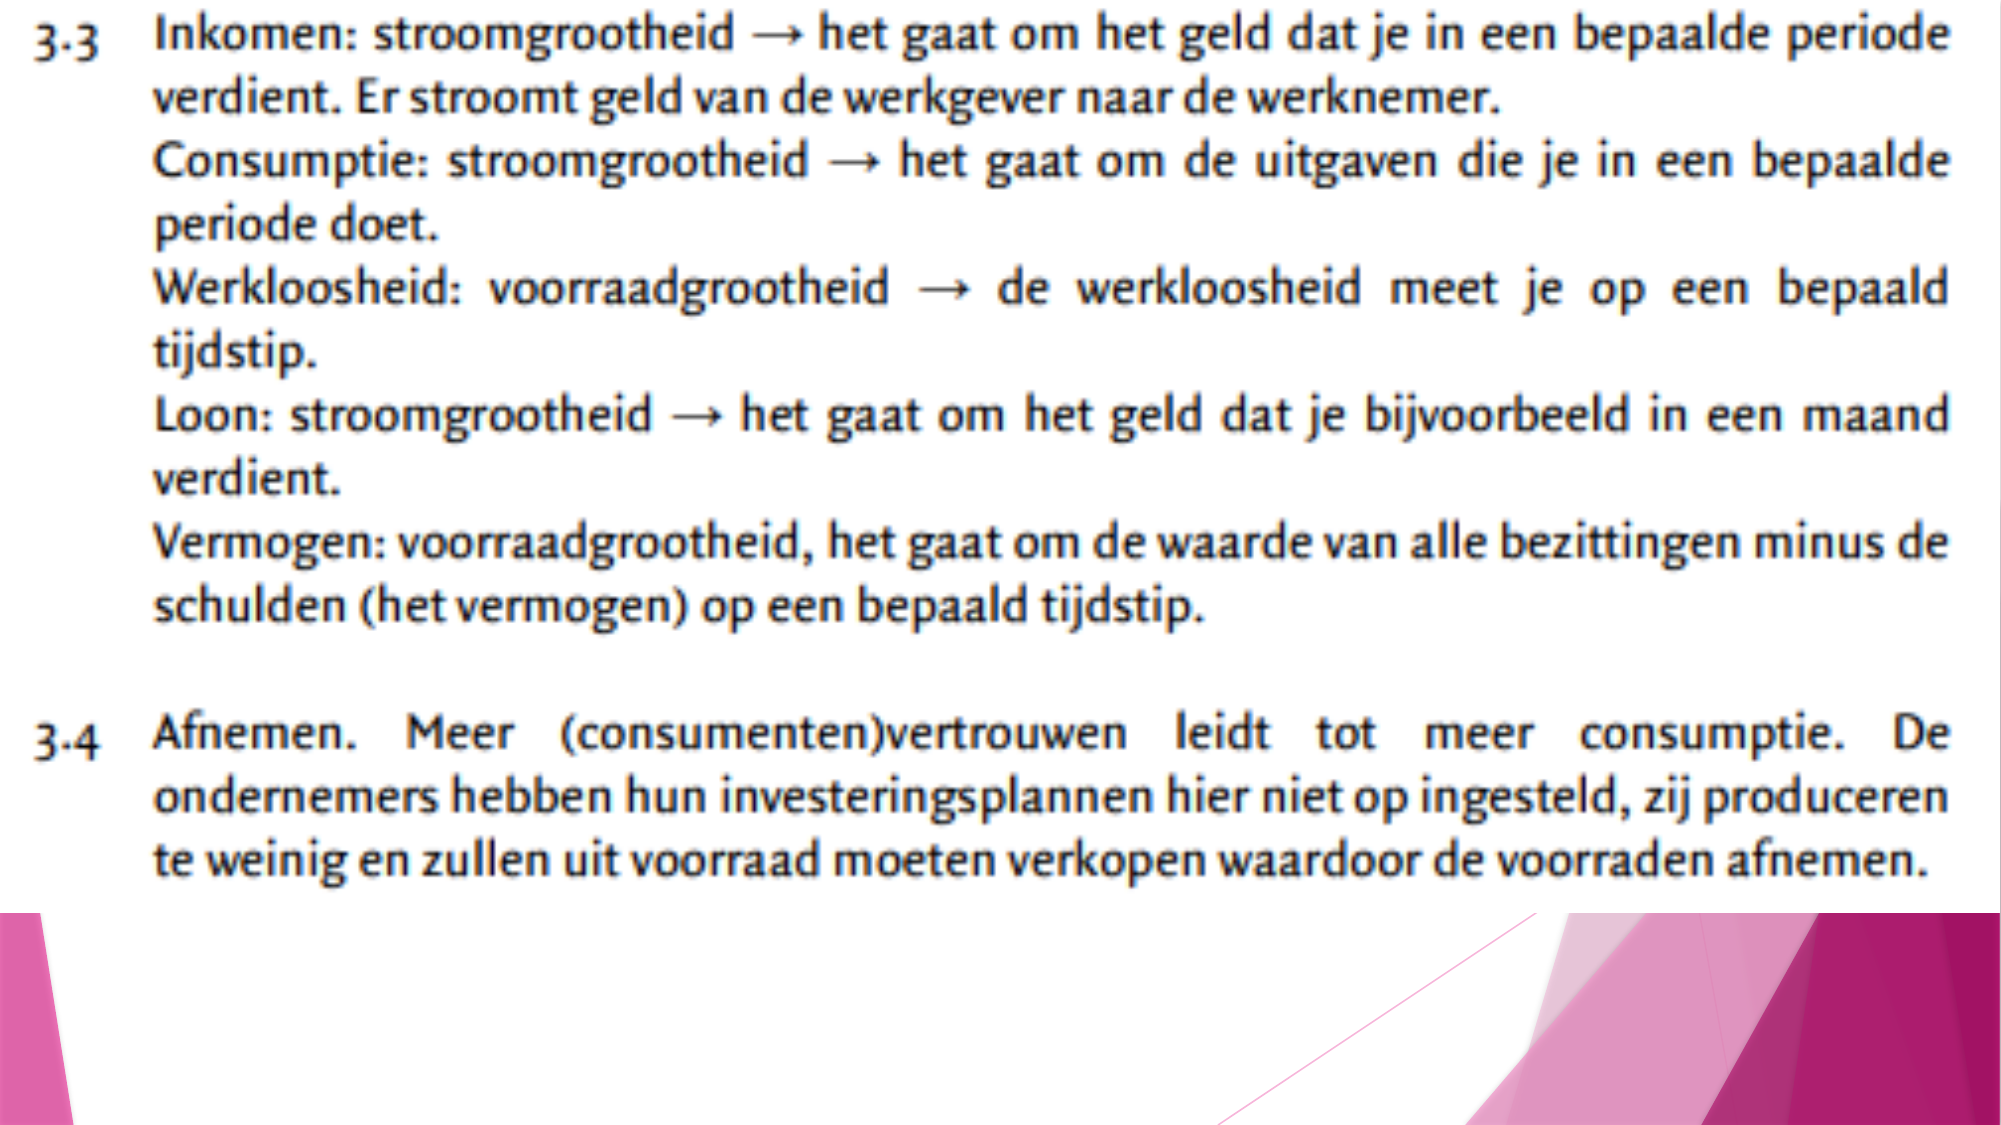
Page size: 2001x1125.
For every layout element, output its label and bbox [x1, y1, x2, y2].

picture [0, 0, 2000, 914]
